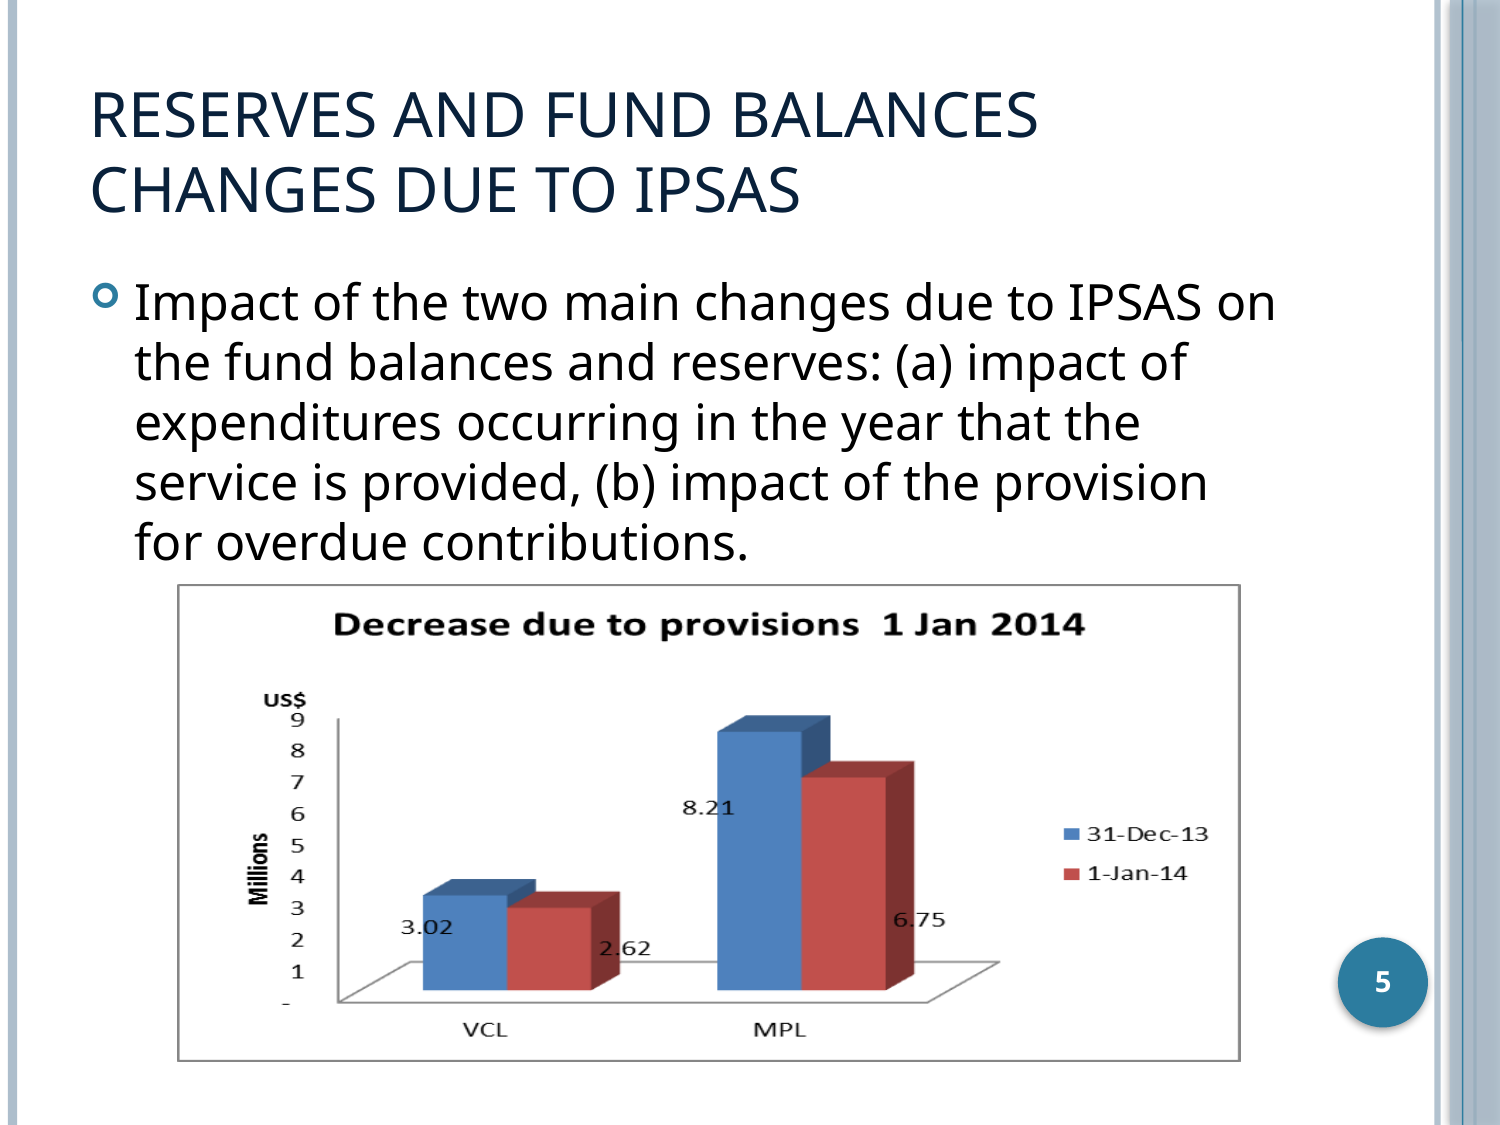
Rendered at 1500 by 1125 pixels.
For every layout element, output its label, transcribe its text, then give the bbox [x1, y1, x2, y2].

title Reserves and Fund Balances Changes due to IPSAS [75, 45, 1300, 233]
picture [176, 583, 1242, 1063]
slide_number 5 [1333, 940, 1434, 1027]
list Impact of the two main changes due to IPSAS on the fund balances and reserves: (a) impact of expenditures occurring in the year that the service is provided, (b) impact of the provision for overdue contributions. [75, 262, 1300, 1062]
